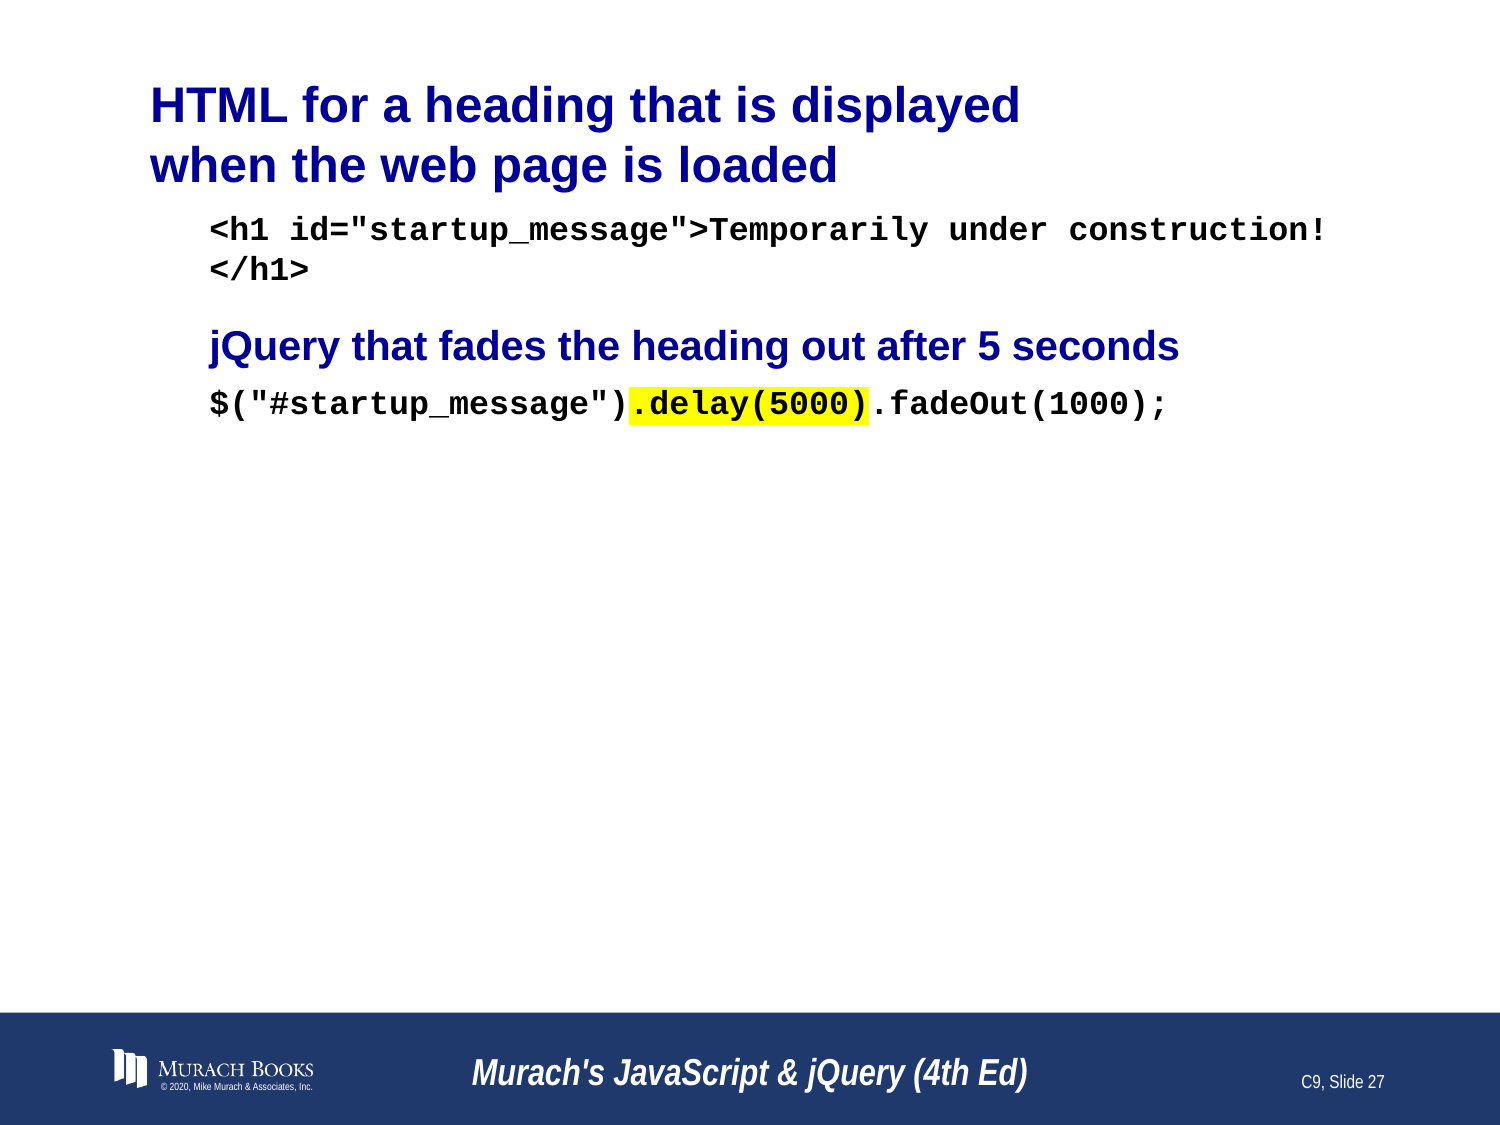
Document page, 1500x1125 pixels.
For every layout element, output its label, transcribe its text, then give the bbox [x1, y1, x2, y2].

title HTML for a heading that is displayed when the web page is loaded [150, 72, 1350, 194]
footer © 2020, Mike Murach & Associates, Inc. [12, 1025, 463, 1100]
list <h1 id="startup_message">Temporarily under construction! </h1> jQuery that fades the heading out after 5 seconds $("#startup_message").delay(5000).fadeOut(1000); [137, 200, 1350, 1000]
slide_number C9, Slide 27 [1087, 1025, 1400, 1100]
slide_number Murach's JavaScript & jQuery (4th Ed) [463, 1025, 1050, 1100]
